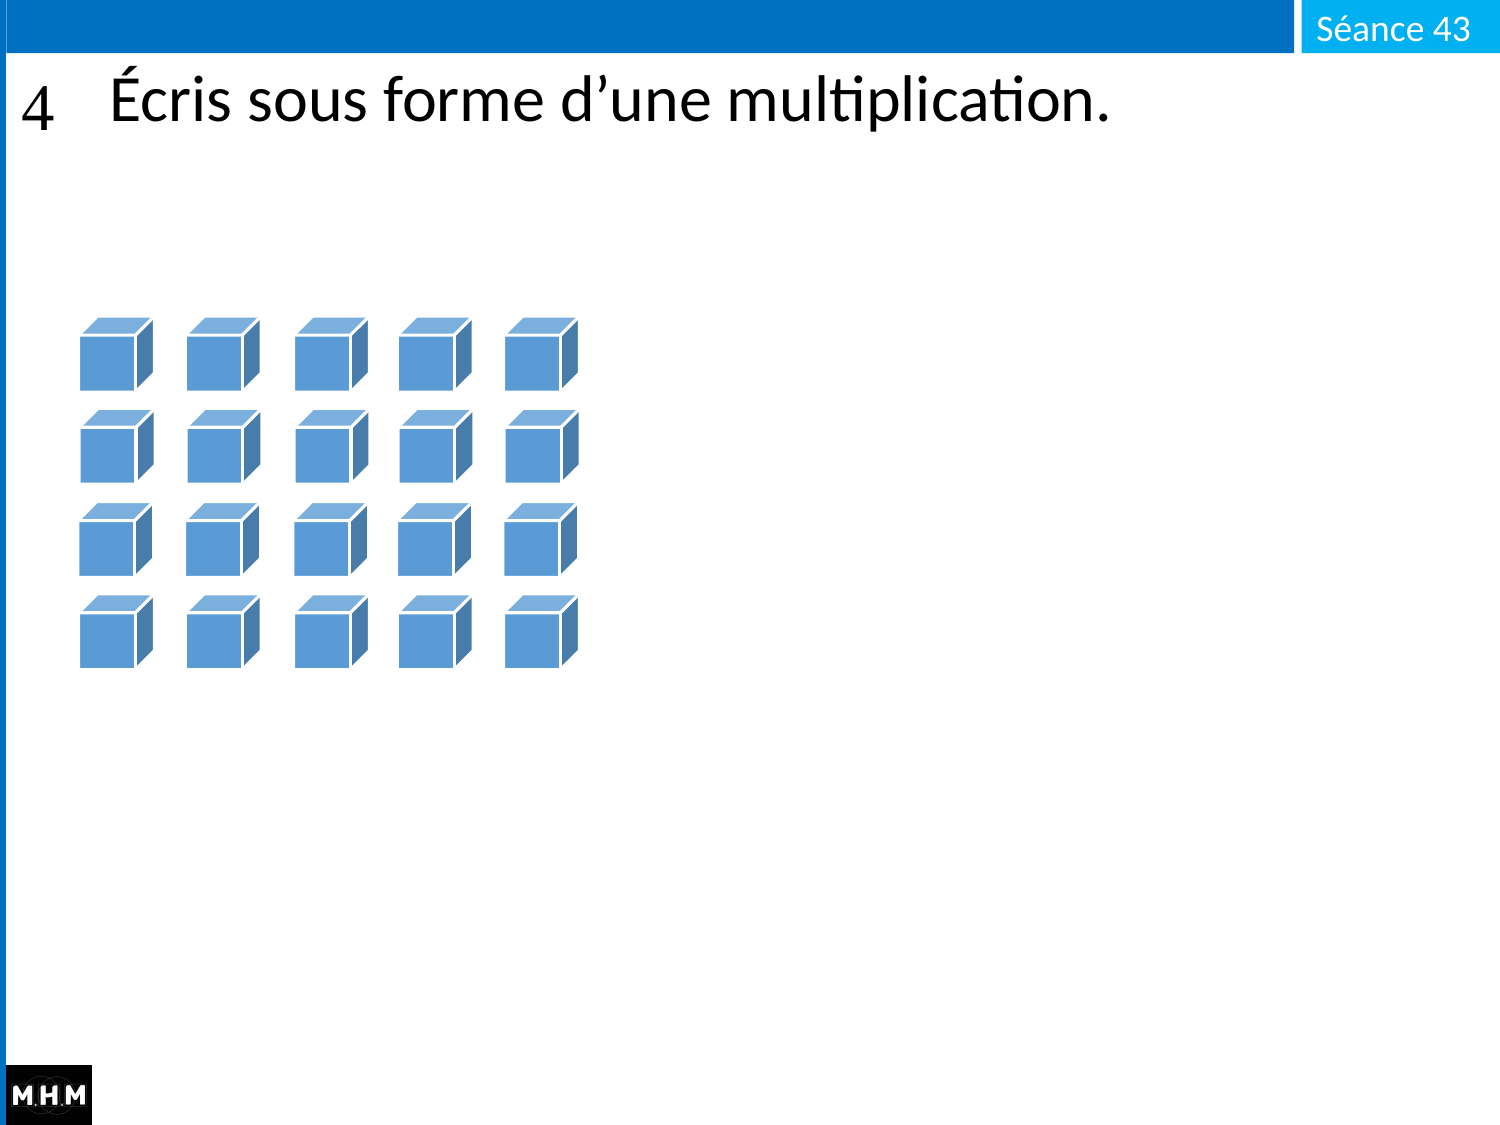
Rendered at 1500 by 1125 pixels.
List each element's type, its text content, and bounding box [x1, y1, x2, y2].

title Écris sous forme d’une multiplication. [94, 57, 1389, 144]
text_box [77, 406, 157, 486]
text_box [291, 592, 371, 672]
text_box [395, 500, 475, 580]
text_box [395, 592, 475, 672]
text_box [396, 406, 476, 486]
text_box [395, 314, 475, 394]
text_box [291, 500, 371, 580]
text_box [501, 314, 582, 394]
text_box [501, 592, 582, 672]
text_box [183, 500, 263, 580]
text_box [183, 592, 263, 672]
text_box [502, 406, 582, 486]
text_box [184, 406, 264, 486]
text_box [292, 406, 372, 486]
text_box [76, 592, 156, 672]
text_box [183, 314, 263, 394]
text_box [76, 314, 156, 394]
picture [6, 1065, 92, 1125]
text_box [501, 500, 581, 580]
text_box [76, 500, 156, 580]
text_box [291, 314, 371, 394]
